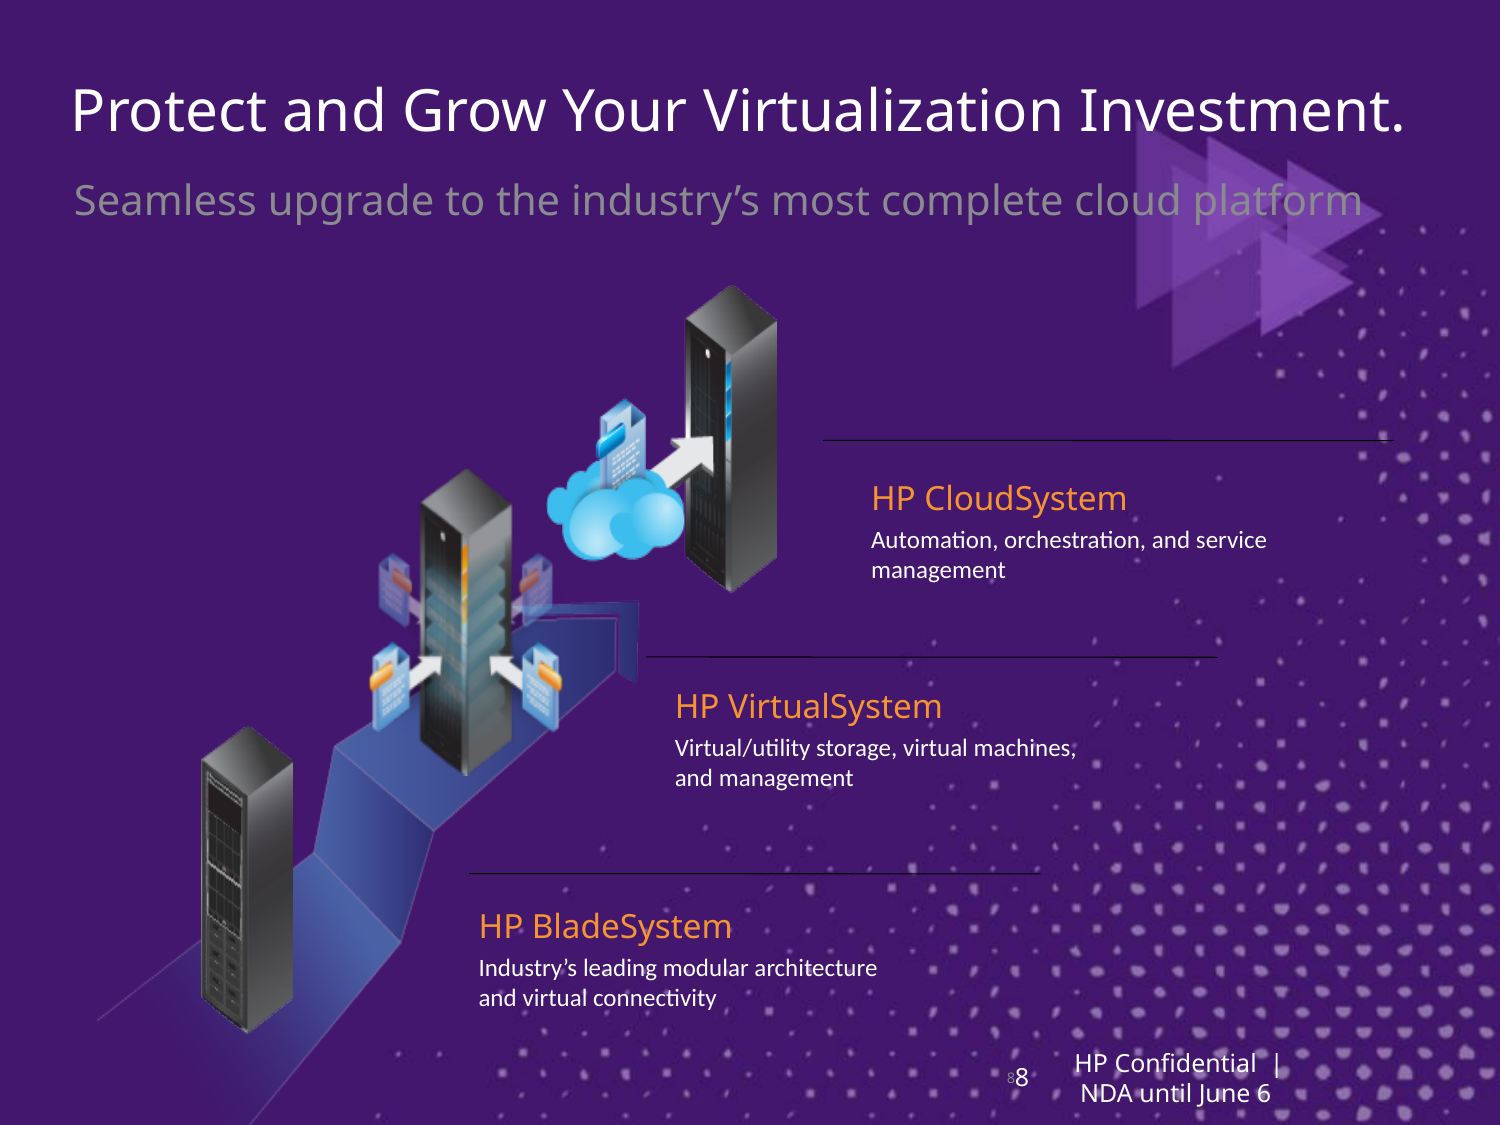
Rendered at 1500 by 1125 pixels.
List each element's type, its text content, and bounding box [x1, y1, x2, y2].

text_box 8 [991, 1061, 1045, 1095]
footer HP Confidential | NDA until June 6 [1045, 1060, 1319, 1095]
text_box HP VirtualSystem Virtual/utility storage, virtual machines, and management [782, 677, 1122, 799]
list Seamless upgrade to the industry’s most complete cloud platform [58, 166, 1432, 231]
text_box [93, 285, 778, 1125]
text_box HP BladeSystem Industry’s leading modular architecture and virtual connectivity [782, 890, 914, 1019]
picture [0, 0, 1500, 1125]
title Protect and Grow Your Virtualization Investment. [55, 66, 1430, 170]
text_box HP CloudSystem Automation, orchestration, and service management [856, 470, 1307, 591]
